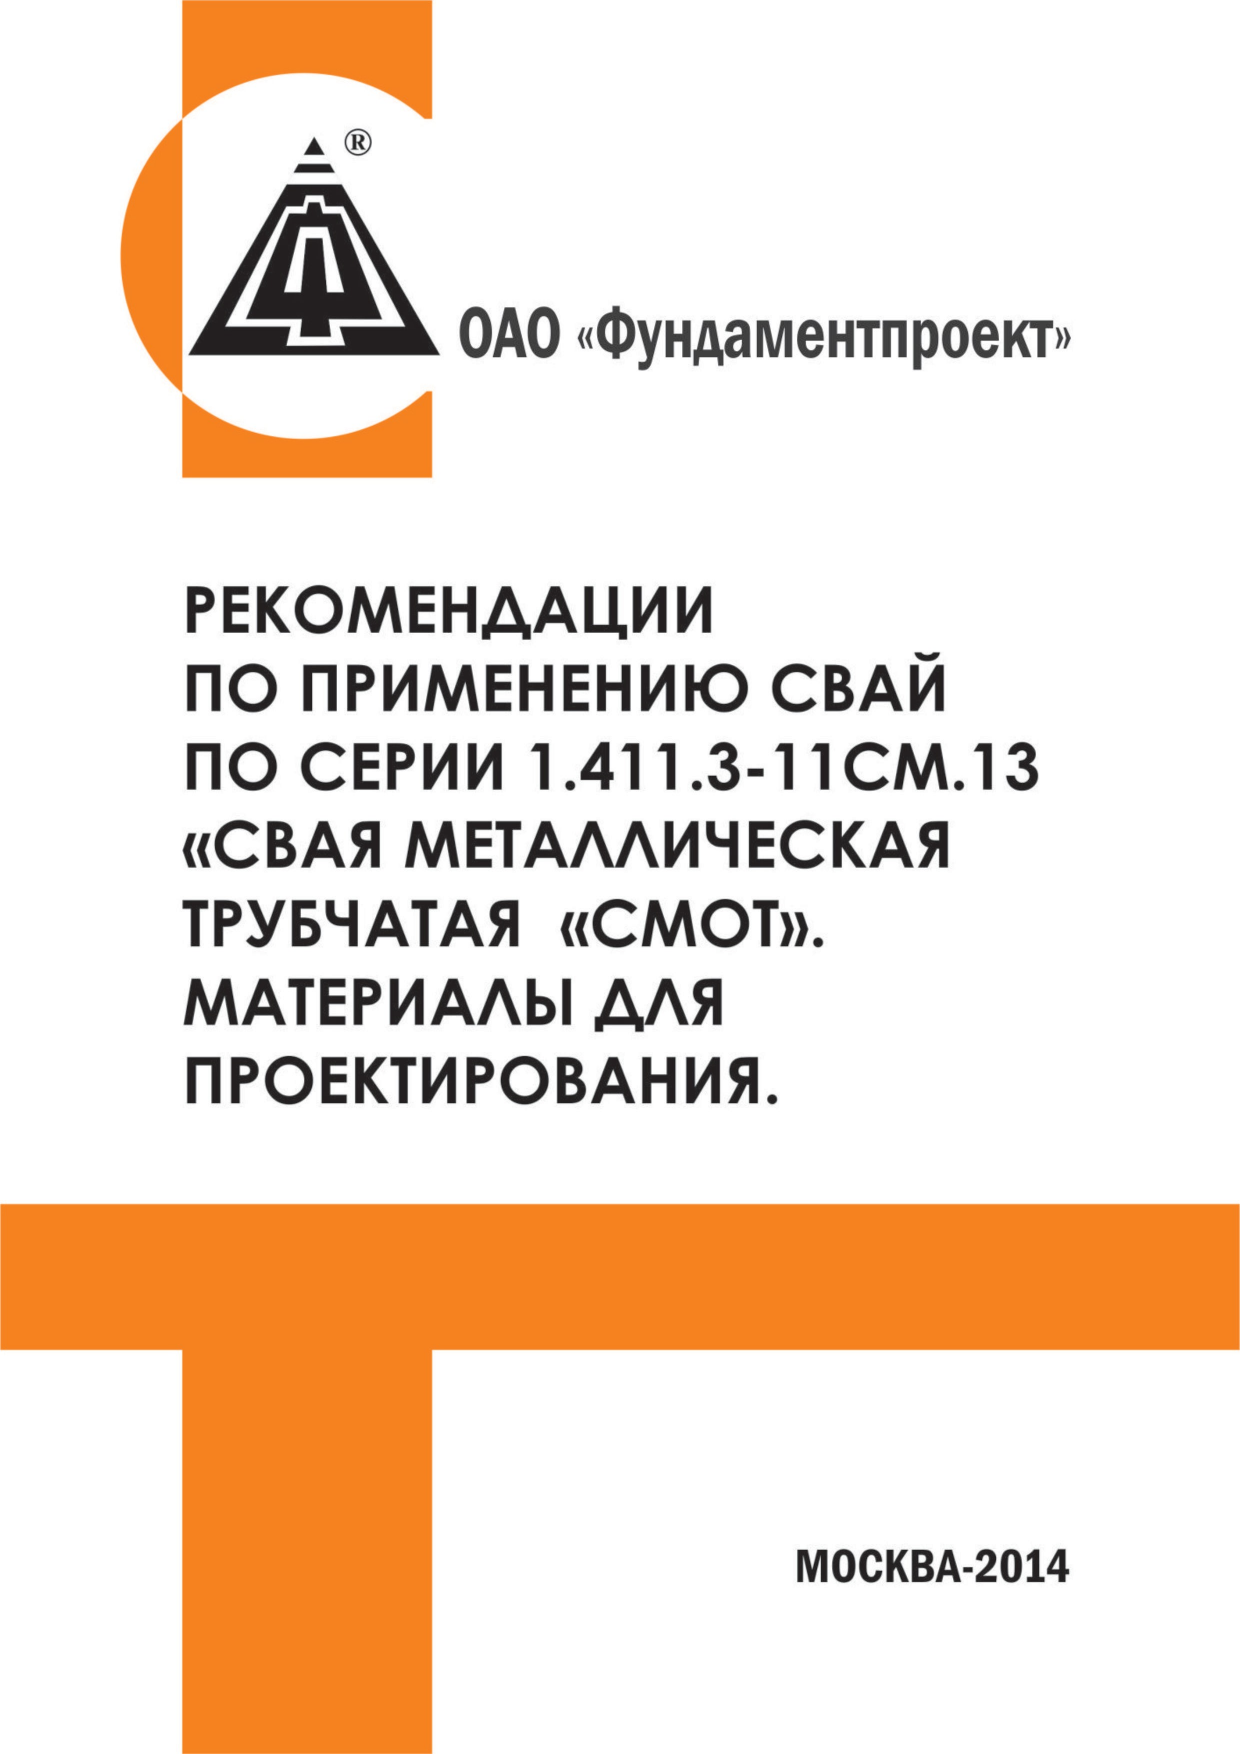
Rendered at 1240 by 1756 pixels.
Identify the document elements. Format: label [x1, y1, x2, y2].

text_box [0, 0, 1240, 1754]
